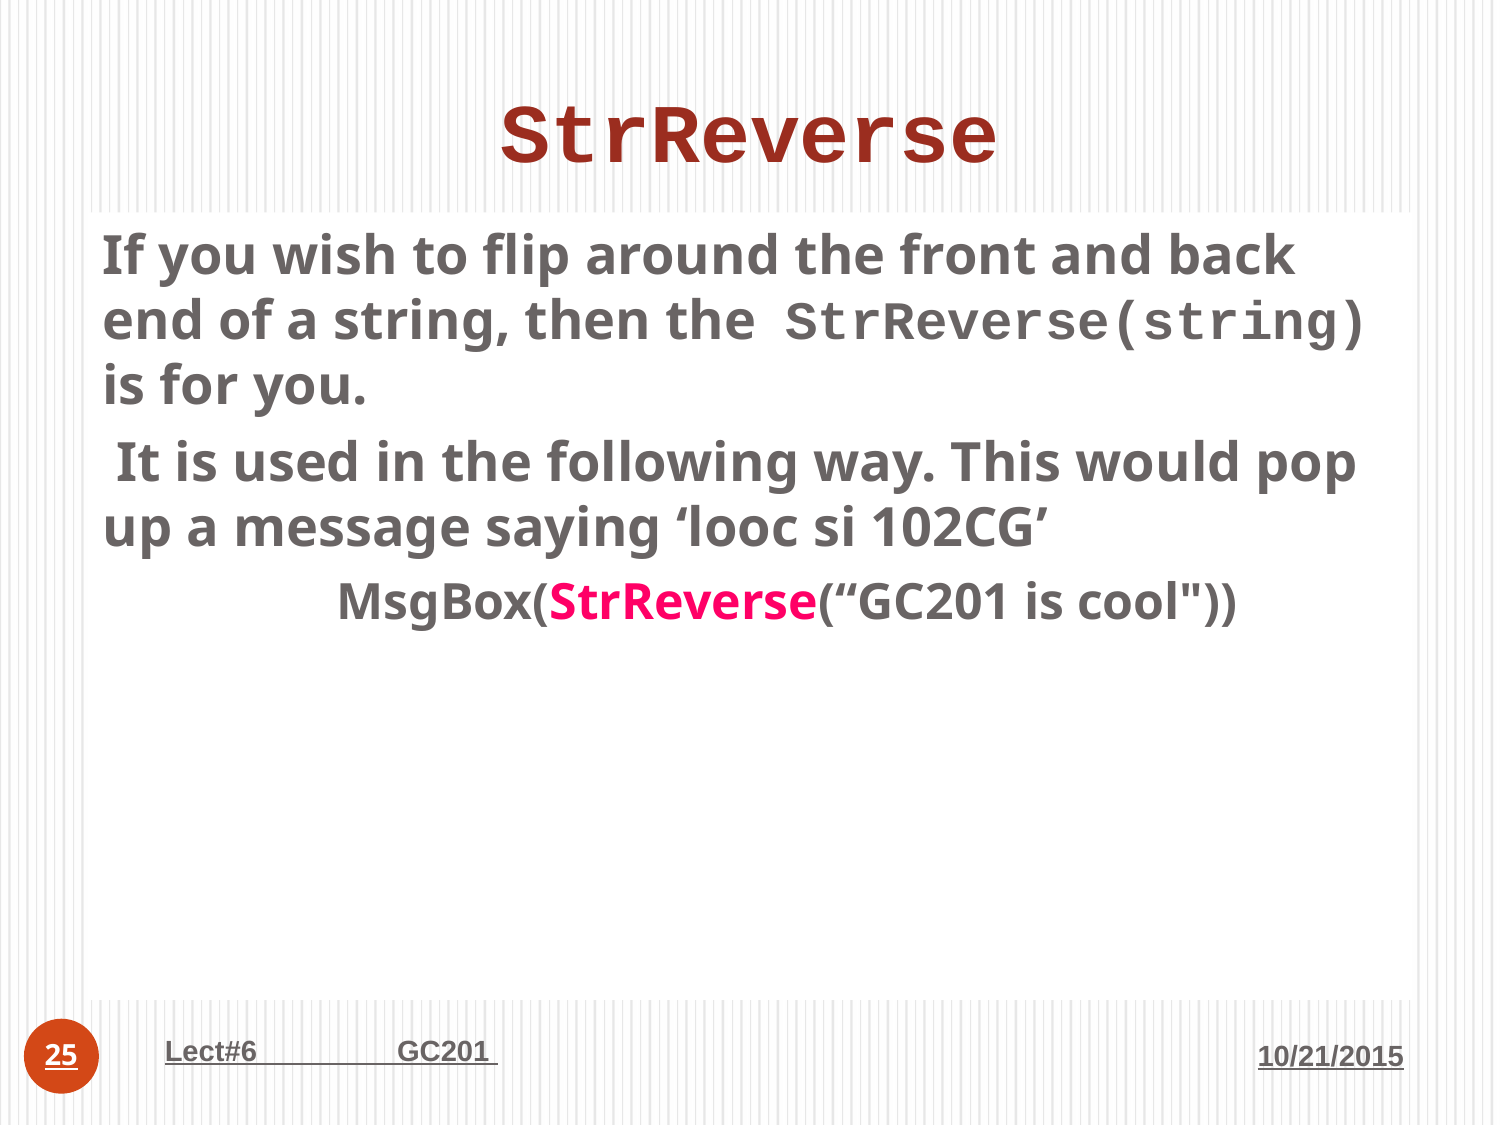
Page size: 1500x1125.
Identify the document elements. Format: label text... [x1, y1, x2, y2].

subtitle If you wish to flip around the front and back end of a string, then the StrReverse(string) is for you. It is used in the following way. This would pop up a message saying ‘looc si 102CG’ MsgBox(StrReverse(“GC201 is cool")) [87, 254, 1413, 1001]
slide_number 25 [23, 1018, 99, 1094]
footer Lect#6 GC201 [150, 1012, 800, 1088]
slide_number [1012, 1015, 1419, 1094]
title StrReverse [74, 12, 1426, 254]
